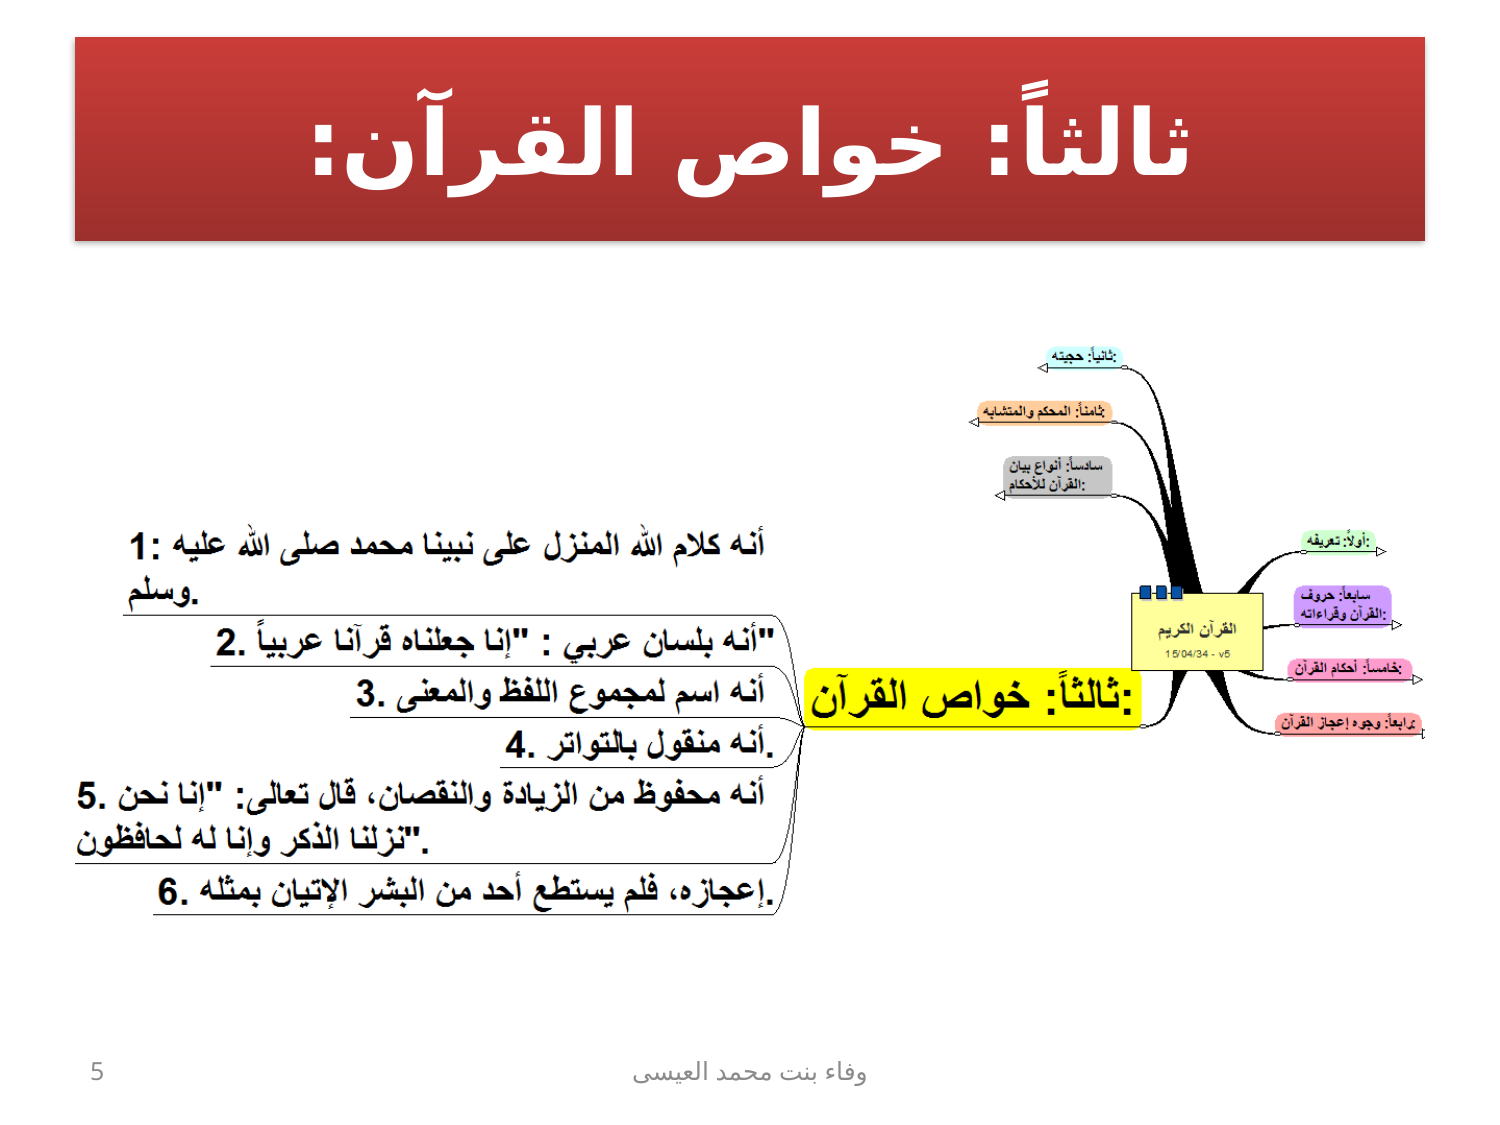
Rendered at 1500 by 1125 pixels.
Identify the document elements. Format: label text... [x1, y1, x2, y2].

footer وفاء بنت محمد العيسى [512, 1042, 988, 1103]
picture [74, 262, 1426, 1005]
slide_number 5 [75, 1042, 425, 1103]
title ثالثاً: خواص القرآن: [75, 37, 1425, 241]
